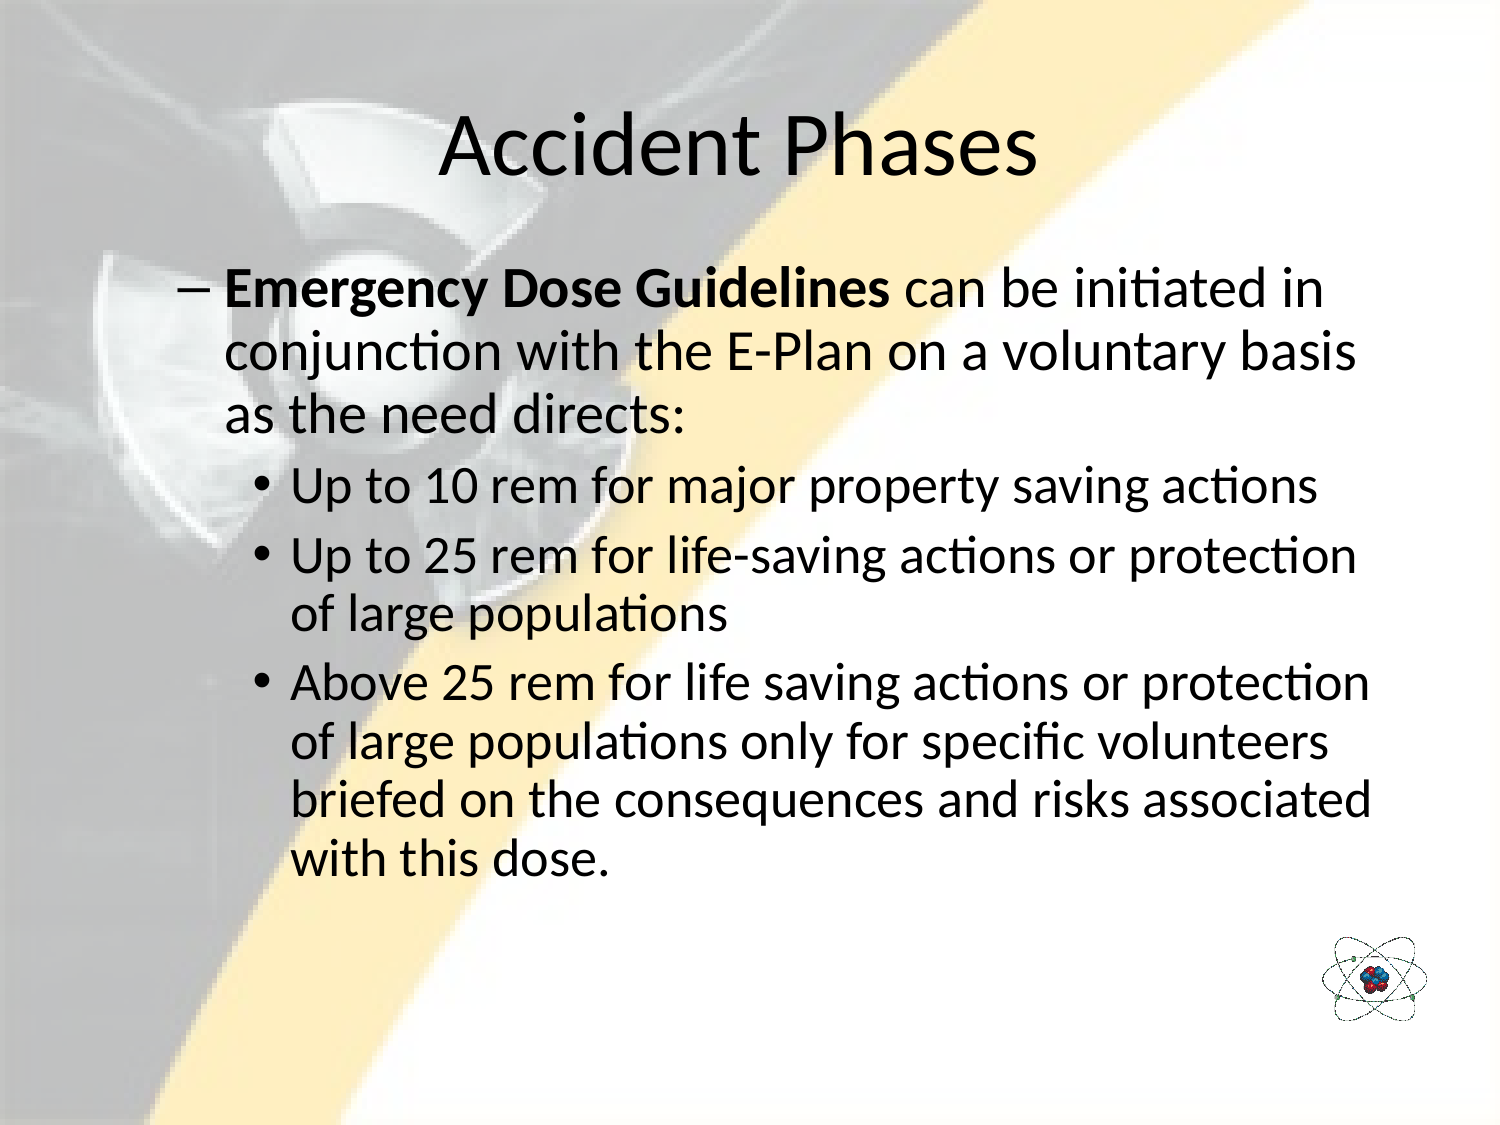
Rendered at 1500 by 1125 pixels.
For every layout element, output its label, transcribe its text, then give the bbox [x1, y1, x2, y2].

title Accident Phases [75, 45, 1425, 233]
picture [1413, 937, 1427, 1021]
list Emergency Dose Guidelines can be initiated in conjunction with the E-Plan on a voluntary basis as the need directs: Up to 10 rem for major property saving actions Up to 25 rem for life-saving actions or protection of large populations Above 25 rem for life saving actions or protection of large populations only for specific volunteers briefed on the consequences and risks associated with this dose. [87, 249, 1413, 1038]
